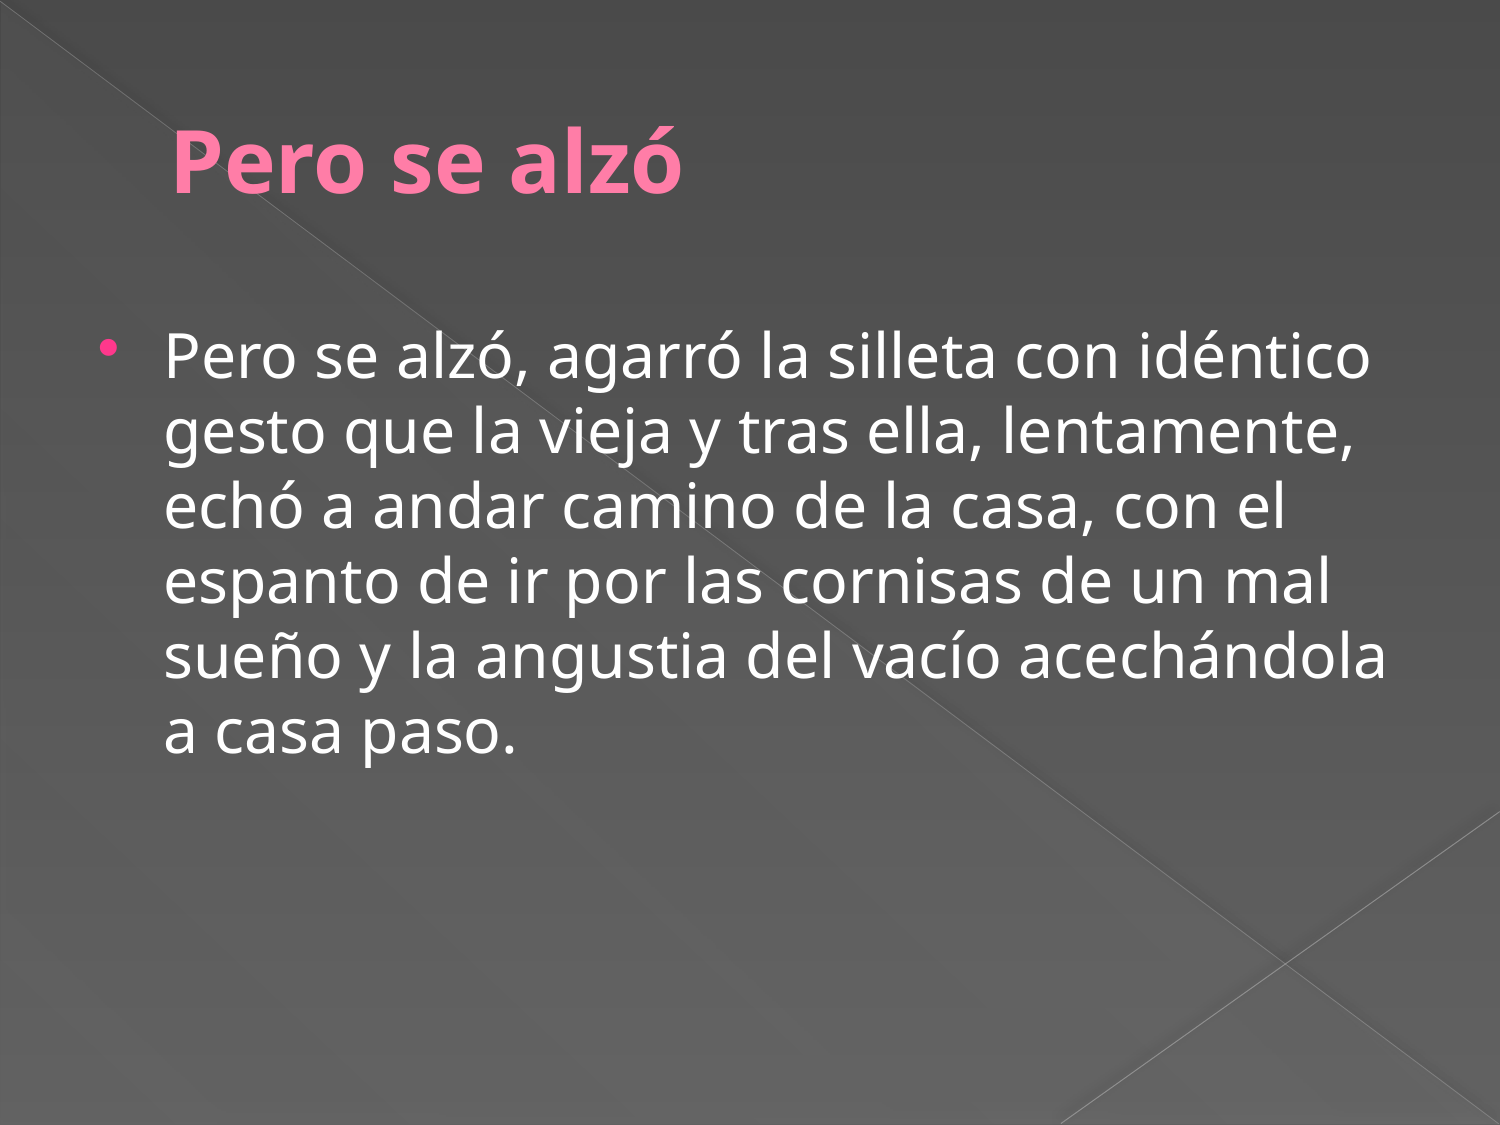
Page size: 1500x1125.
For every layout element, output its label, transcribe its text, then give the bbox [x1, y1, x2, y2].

title Pero se alzó [75, 43, 1425, 274]
list Pero se alzó, agarró la silleta con idéntico gesto que la vieja y tras ella, lentamente, echó a andar camino de la casa, con el espanto de ir por las cornisas de un mal sueño y la angustia del vacío acechándola a casa paso. [75, 308, 1425, 1059]
